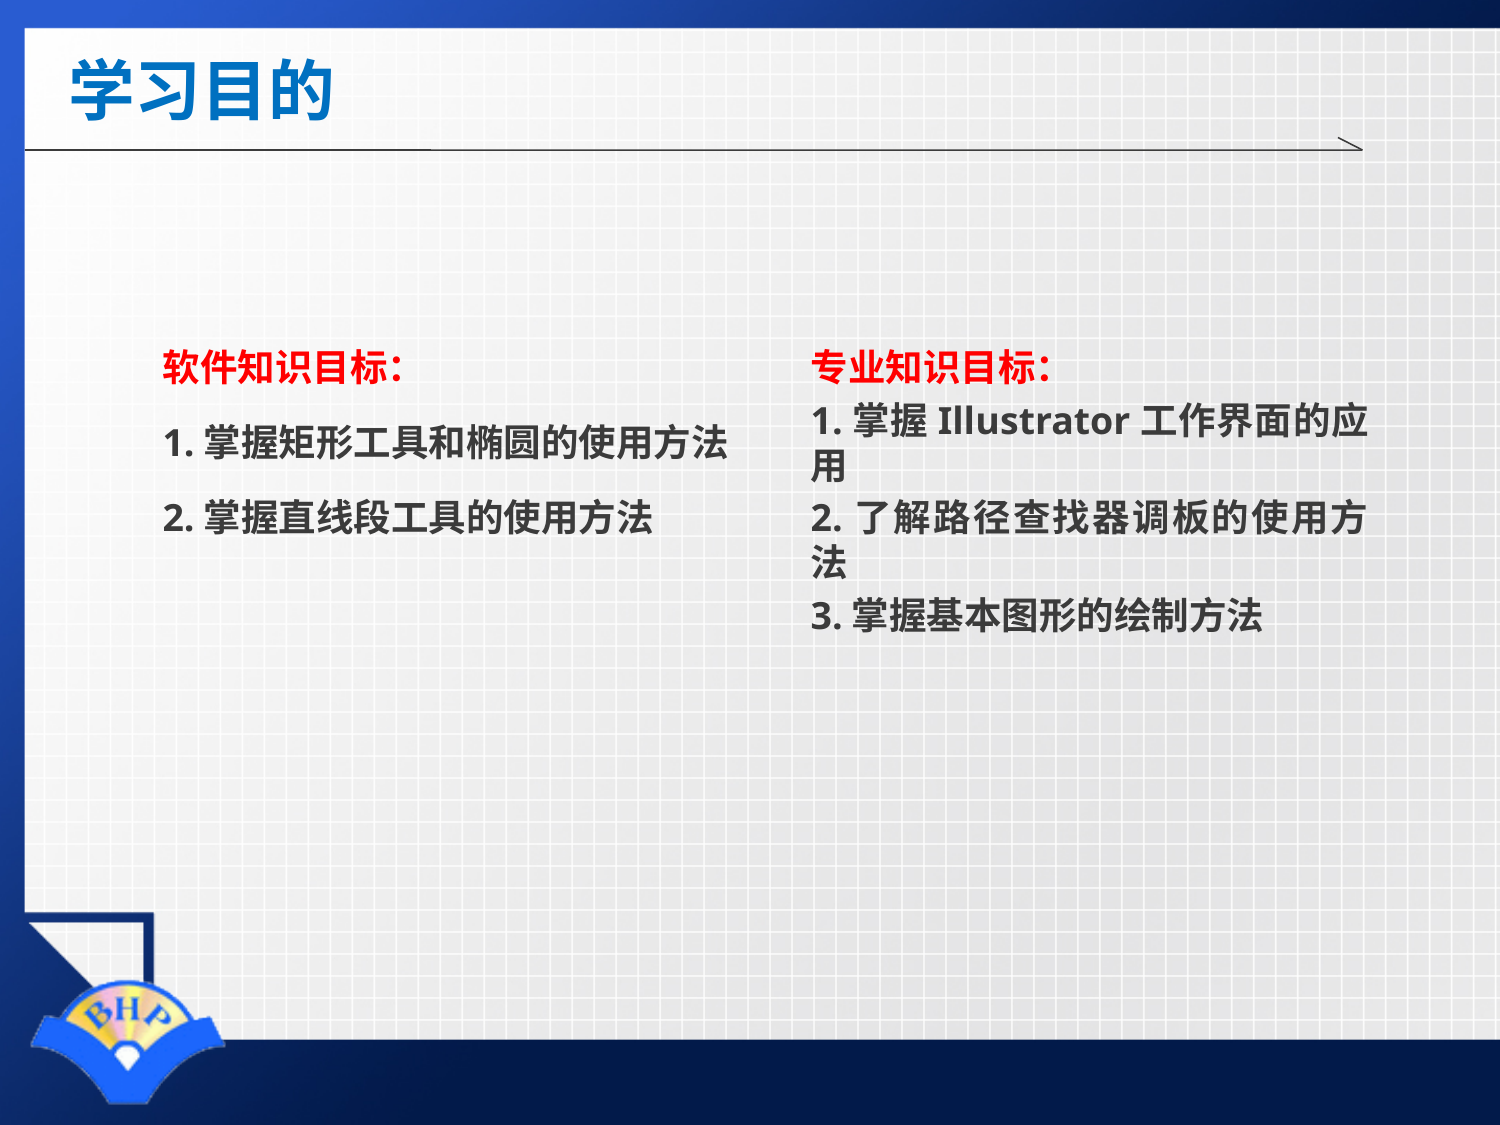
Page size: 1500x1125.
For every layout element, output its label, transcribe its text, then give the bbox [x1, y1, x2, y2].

title 学习目的 [53, 42, 1316, 136]
picture [0, 0, 1500, 1125]
text_box 软件知识目标： 1.掌握矩形工具和椭圆的使用方法 2.掌握直线段工具的使用方法 [147, 314, 774, 547]
text_box 专业知识目标： 1.掌握Illustrator工作界面的应用 2.了解路径查找器调板的使用方法 3.掌握基本图形的绘制方法 [795, 314, 1384, 644]
